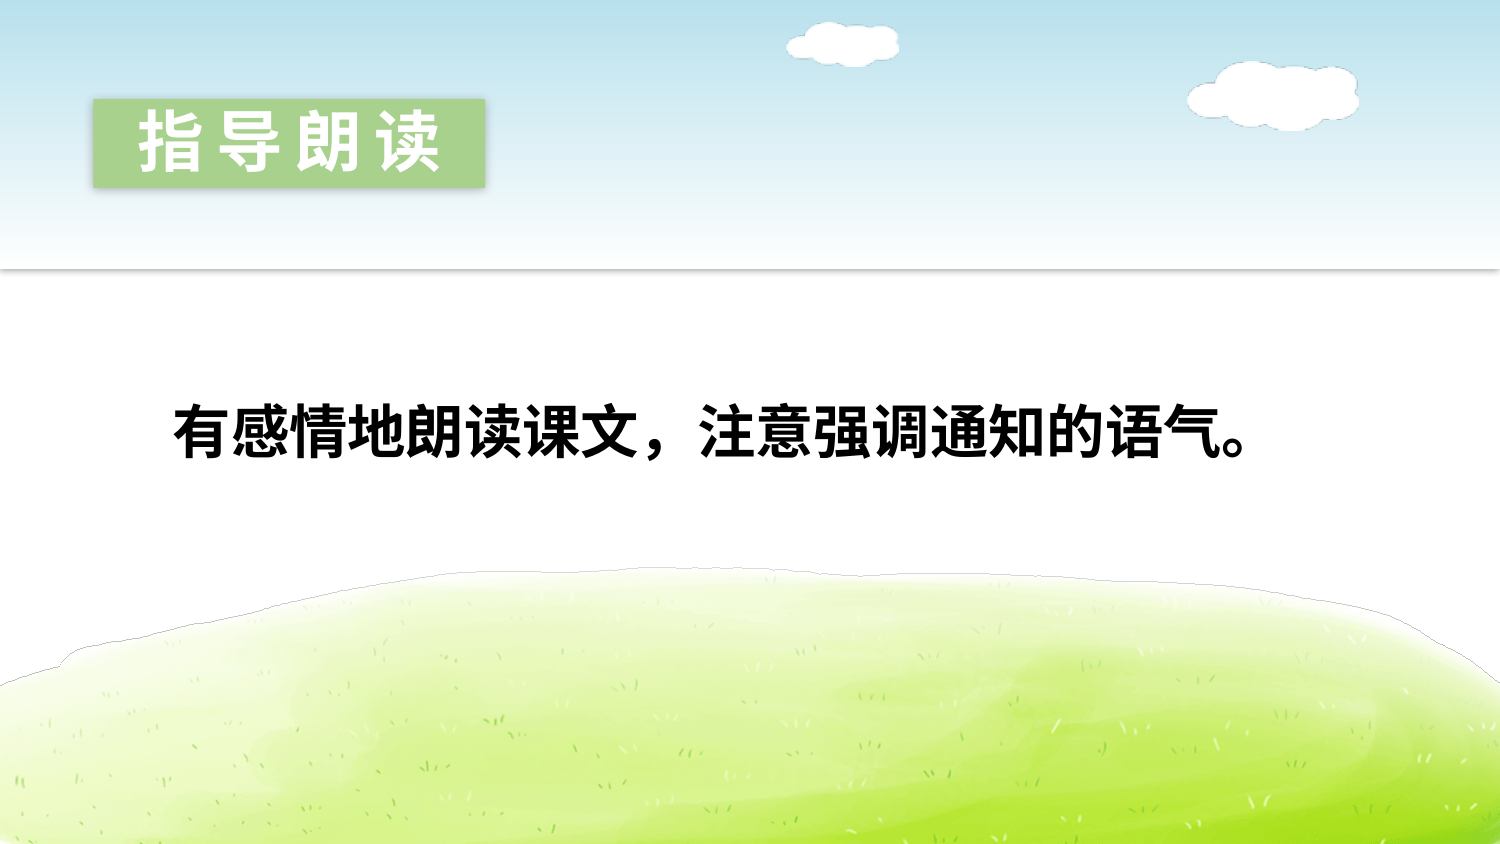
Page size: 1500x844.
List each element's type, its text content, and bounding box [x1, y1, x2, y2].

text_box 有感情地朗读课文，注意强调通知的语气。 [158, 352, 1315, 473]
picture [1187, 61, 1359, 131]
picture [0, 513, 1500, 844]
text_box 指导朗读 [93, 99, 486, 188]
picture [786, 22, 899, 67]
